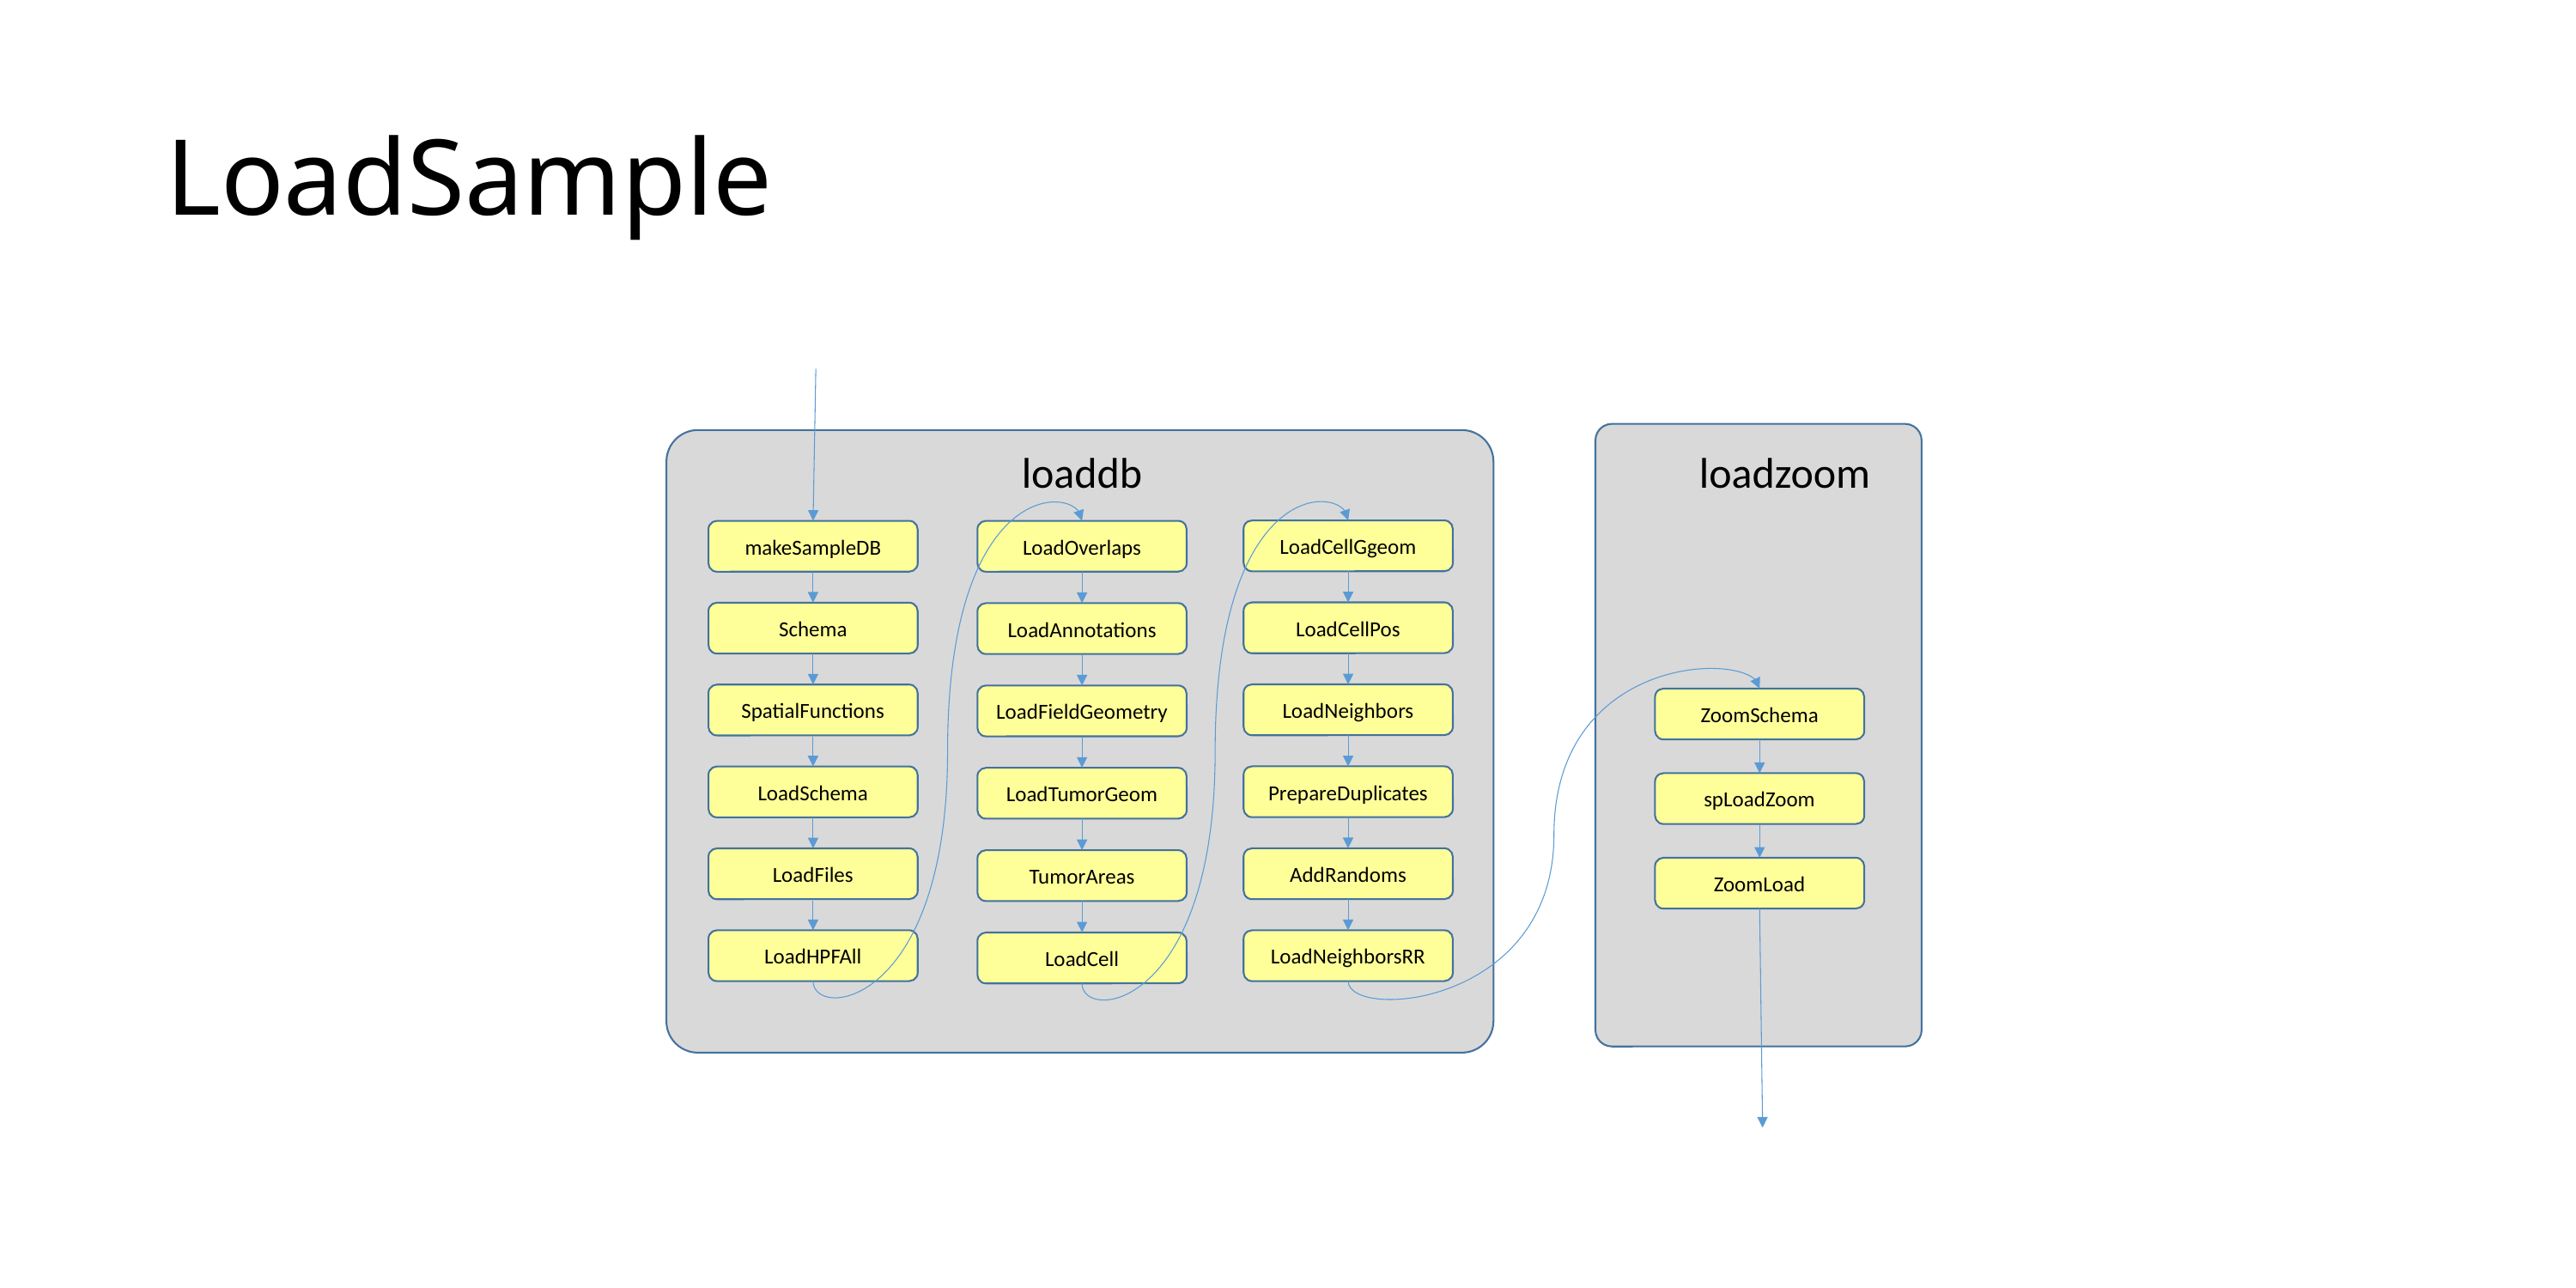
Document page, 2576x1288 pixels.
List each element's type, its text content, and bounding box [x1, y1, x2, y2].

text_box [1595, 423, 1922, 1128]
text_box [666, 368, 1494, 1053]
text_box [1407, 629, 1700, 1041]
title LoadSample [153, 56, 2375, 306]
